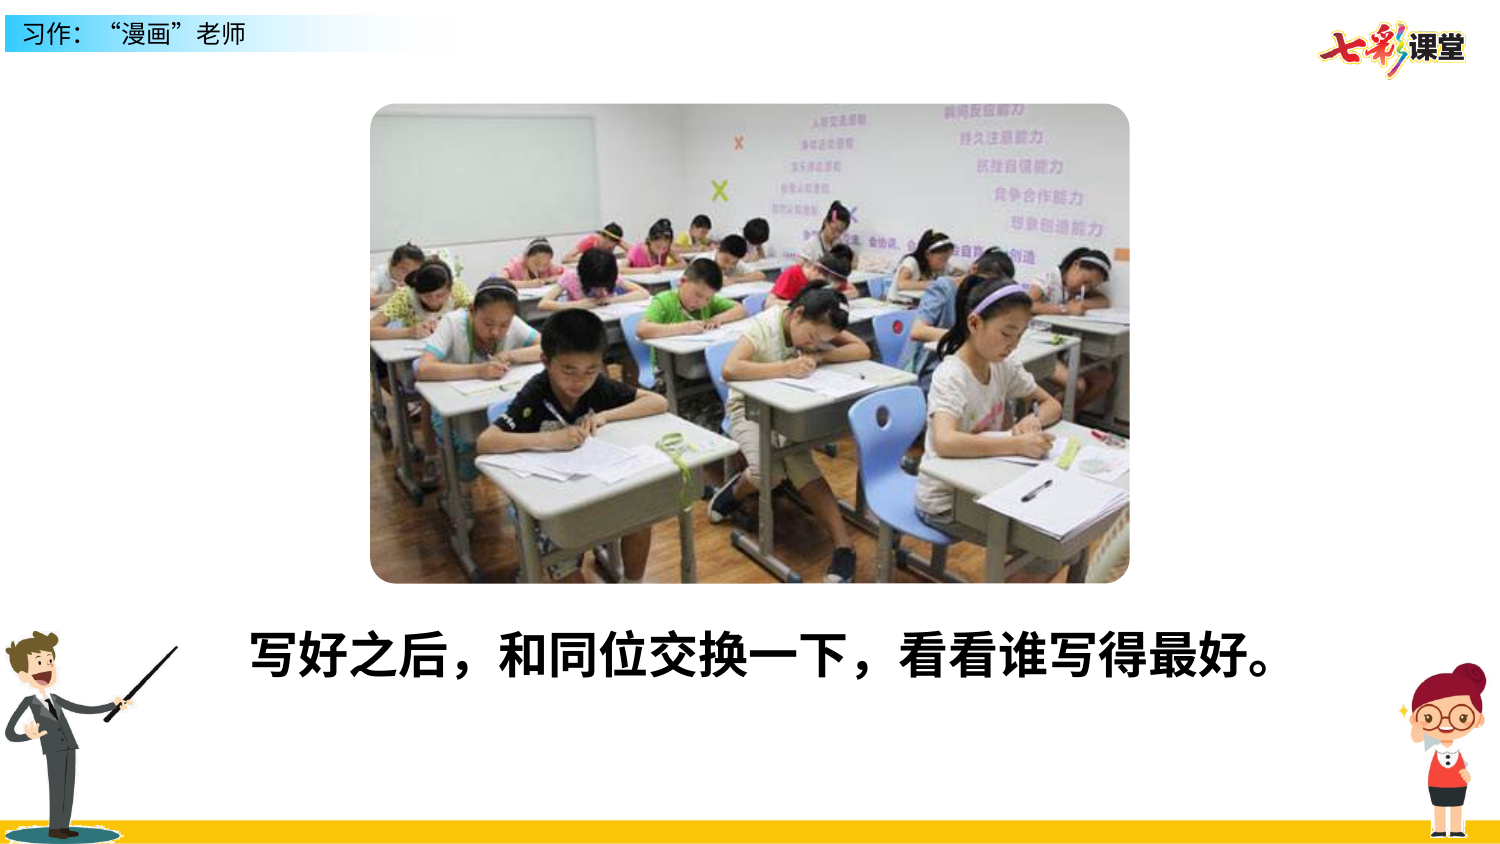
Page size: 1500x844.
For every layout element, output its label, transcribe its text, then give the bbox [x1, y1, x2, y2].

picture [1335, 690, 1500, 844]
picture [5, 631, 178, 844]
picture [369, 103, 1130, 584]
text_box 写好之后，和同位交换一下，看看谁写得最好。 [237, 618, 1500, 690]
picture [1316, 20, 1468, 80]
